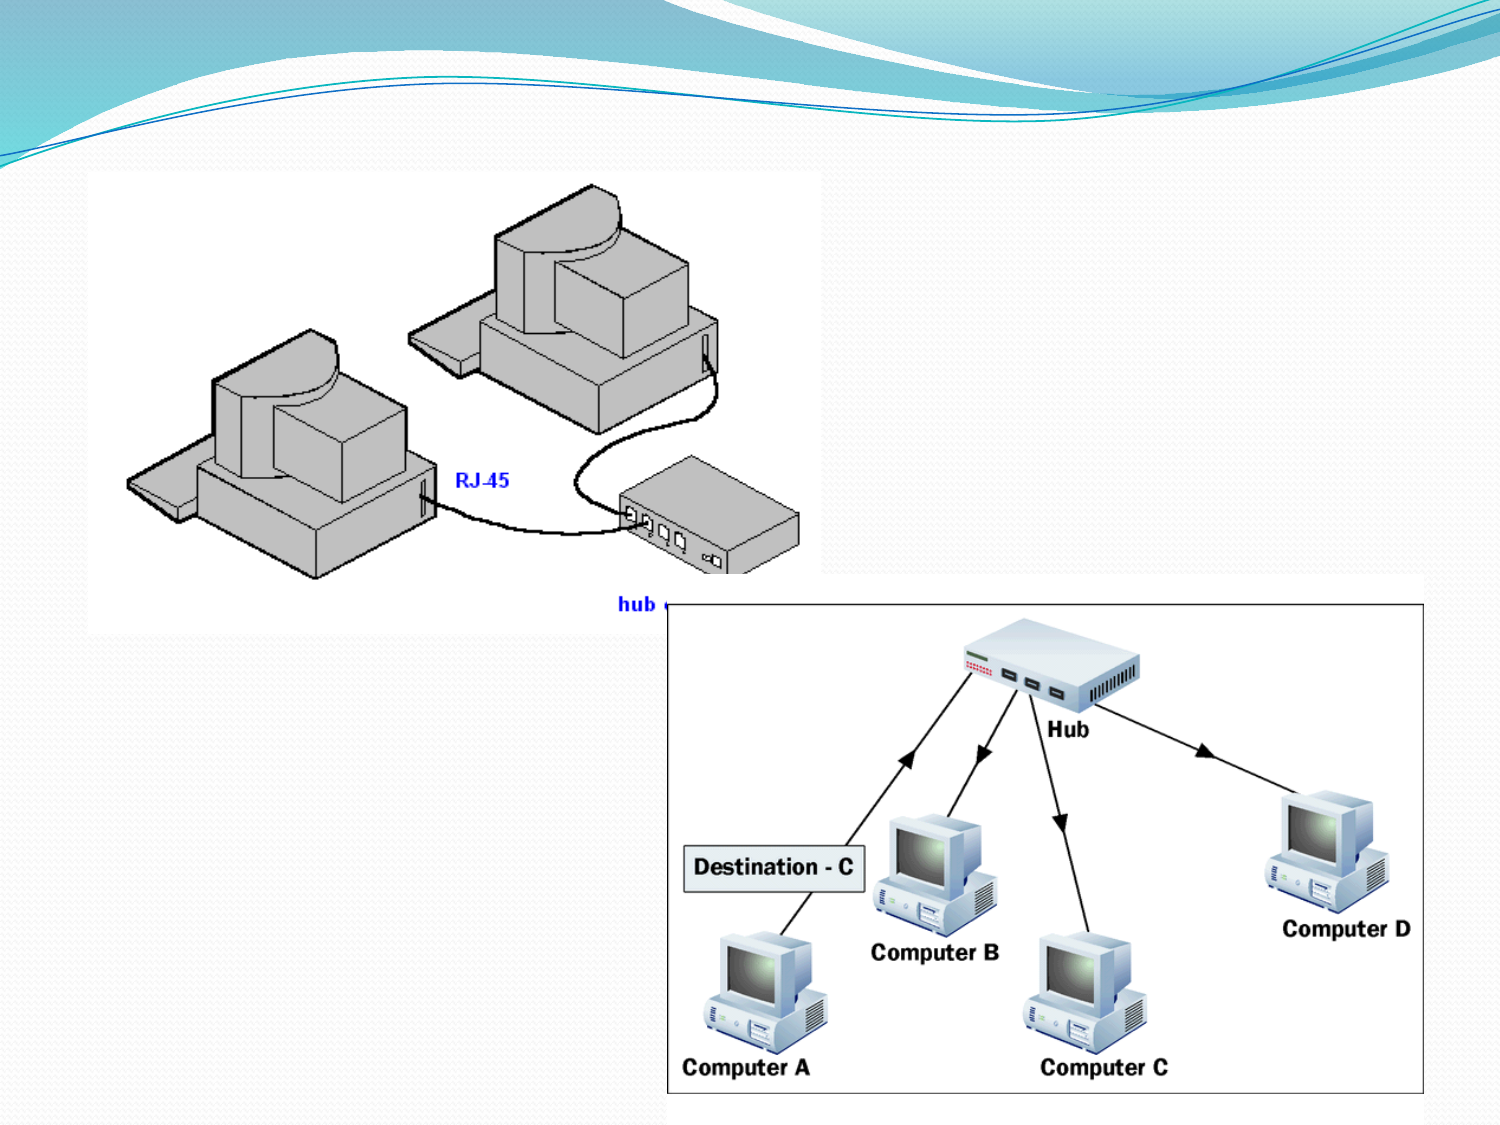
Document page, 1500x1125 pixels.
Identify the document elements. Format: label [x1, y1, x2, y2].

picture [88, 172, 1424, 1125]
